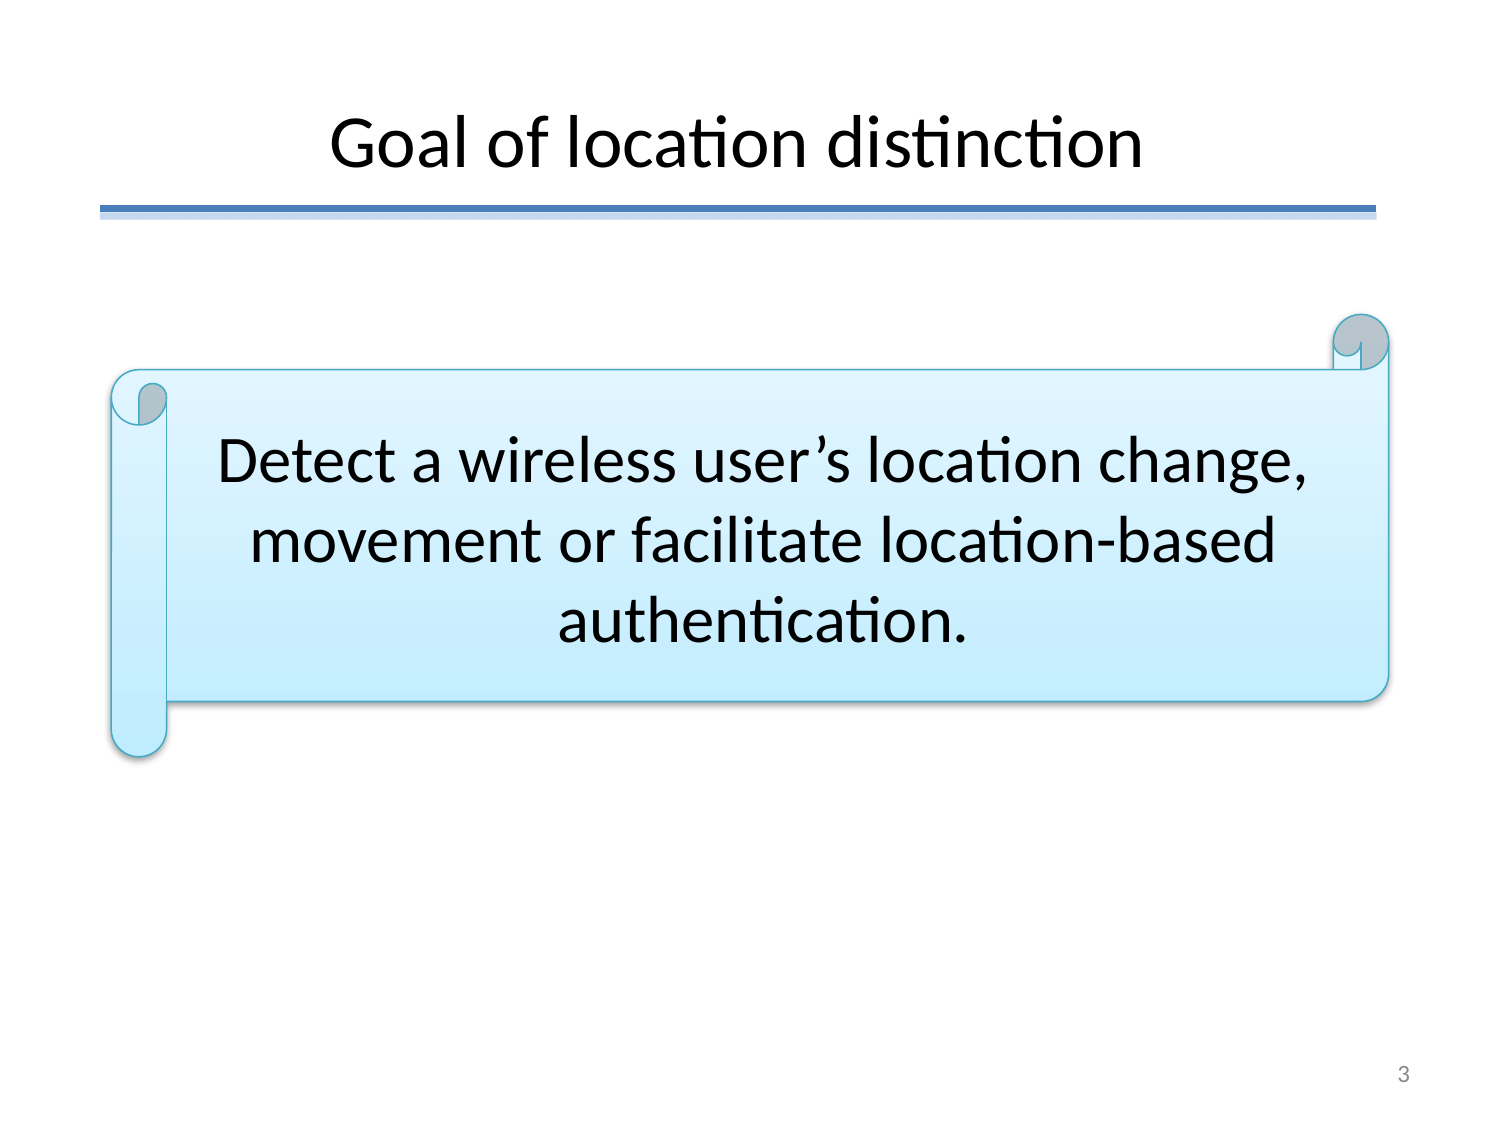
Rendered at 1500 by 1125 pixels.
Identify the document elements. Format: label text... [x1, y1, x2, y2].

slide_number 3 [1074, 1042, 1425, 1103]
text_box Detect a wireless user’s location change, movement or facilitate location-based authentication. [110, 313, 1390, 758]
title Goal of location distinction [100, 54, 1376, 205]
